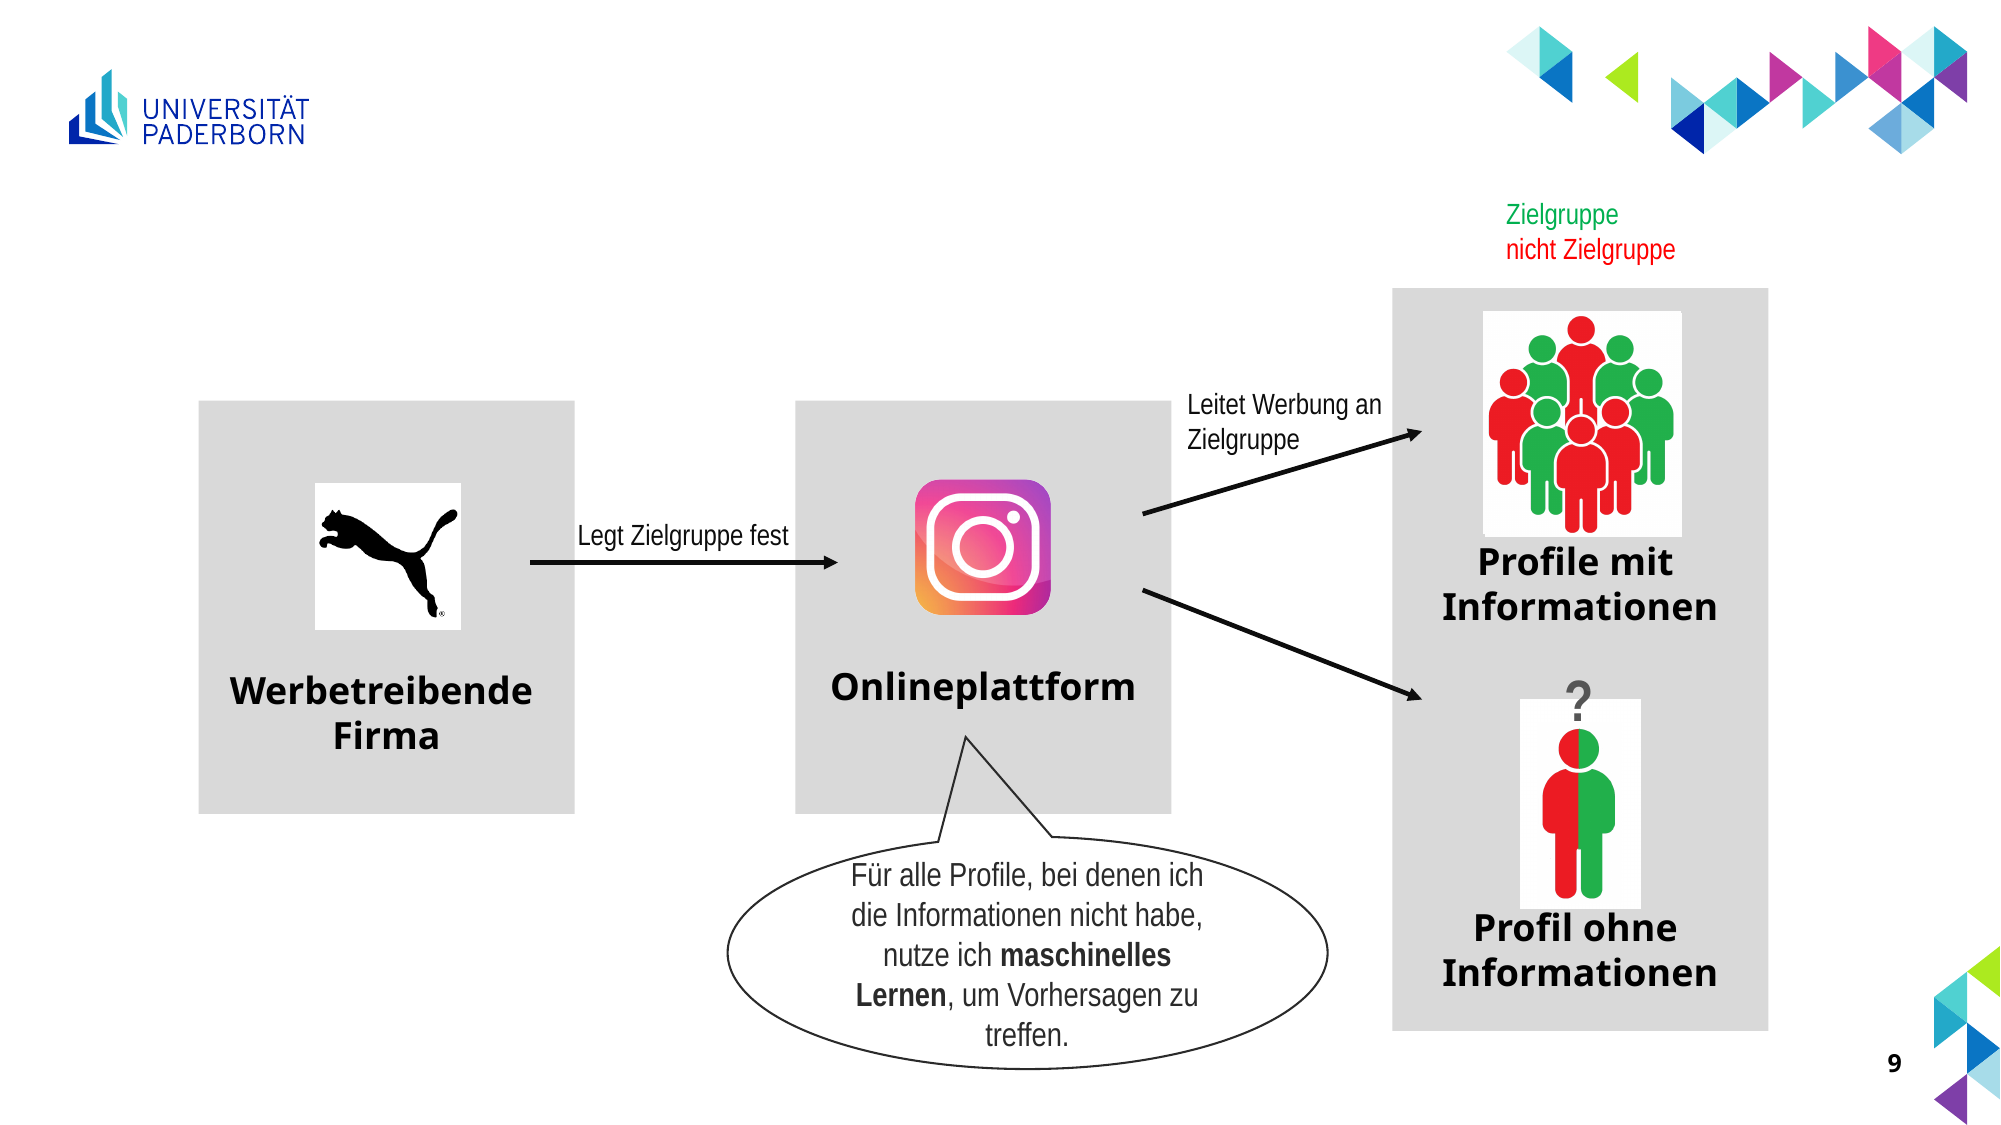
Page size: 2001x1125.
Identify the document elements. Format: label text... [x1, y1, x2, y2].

slide_number 9 [1819, 1052, 1902, 1083]
text_box Werbetreibende Firma [198, 659, 575, 765]
text_box [1391, 287, 1769, 590]
picture [912, 476, 1055, 626]
text_box Für alle Profile, bei denen ich die Informationen nicht habe, nutze ich maschinelles Lernen, um Vorhersagen zu treffen. [727, 737, 1328, 1070]
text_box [1142, 431, 1423, 514]
text_box [198, 400, 576, 815]
picture [315, 483, 461, 630]
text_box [1142, 590, 1423, 700]
text_box [794, 400, 1173, 815]
text_box Leitet Werbung an Zielgruppe [1172, 377, 1472, 463]
text_box Profile mit Informationen [1392, 530, 1769, 635]
text_box Zielgruppe nicht Zielgruppe [1491, 187, 1692, 273]
text_box Profil ohne Informationen [1392, 896, 1769, 1002]
text_box Legt Zielgruppe fest [562, 508, 862, 559]
picture [1520, 699, 1641, 909]
picture [1483, 311, 1682, 537]
text_box Onlineplattform [795, 656, 1172, 716]
text_box ? [1549, 656, 1609, 699]
text_box [1391, 635, 1769, 1032]
